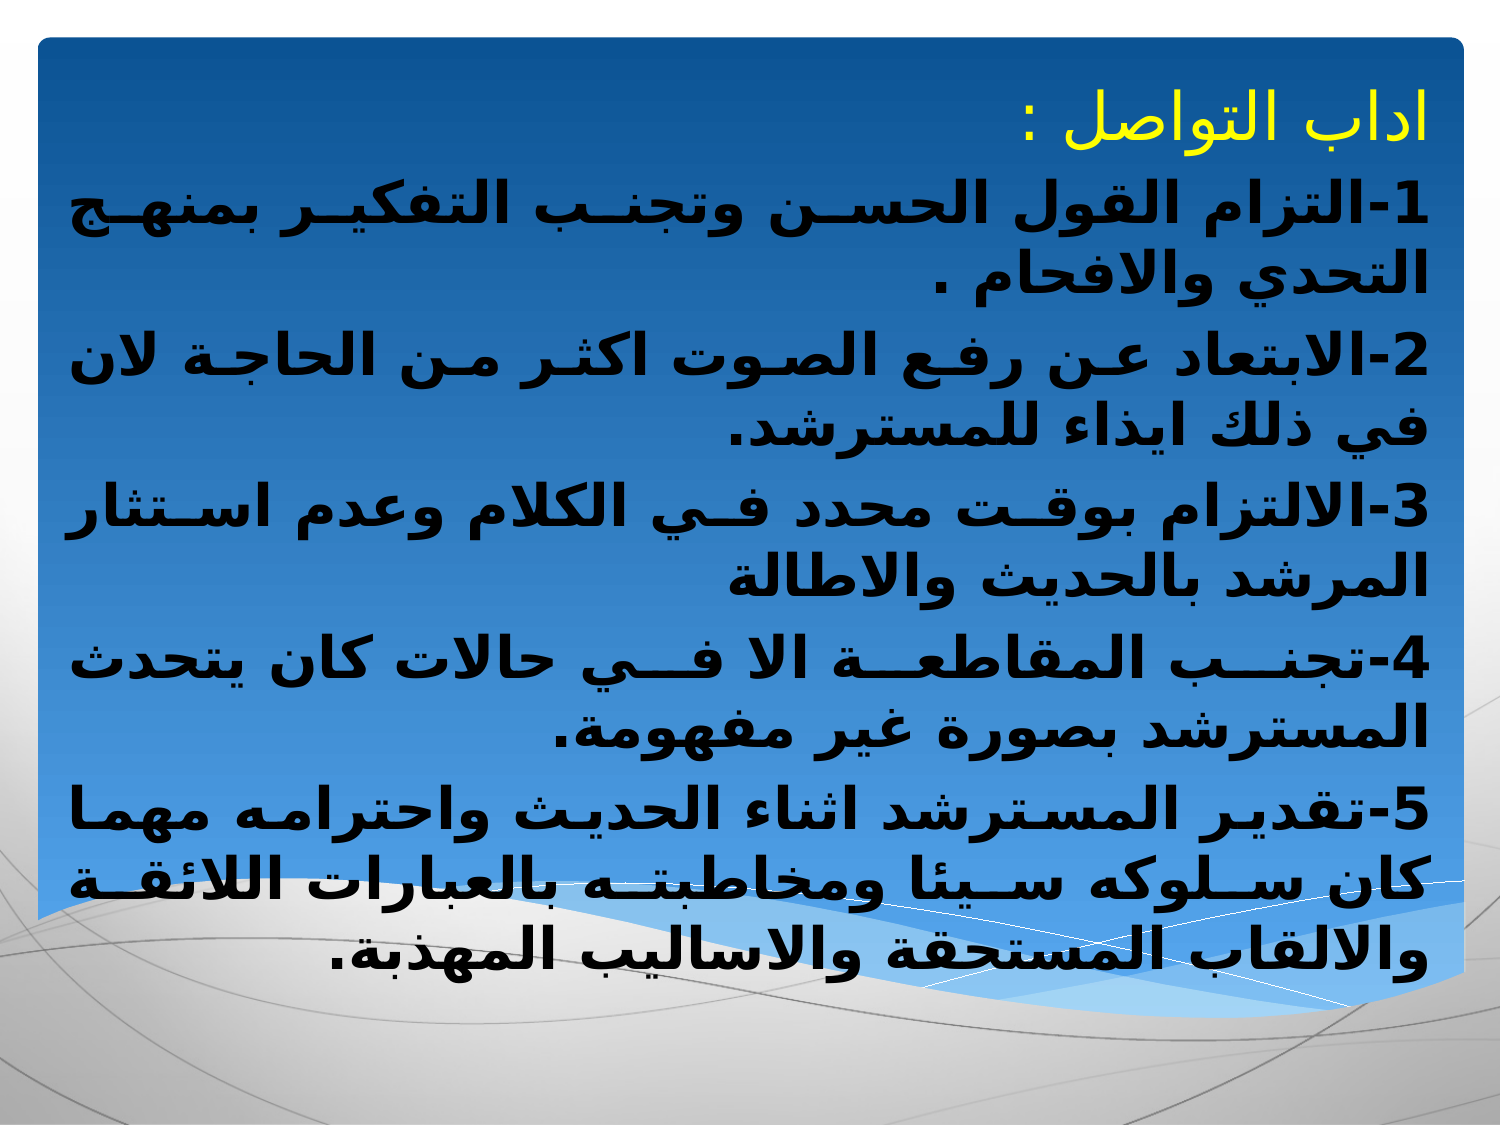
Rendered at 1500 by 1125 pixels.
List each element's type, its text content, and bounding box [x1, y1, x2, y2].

subtitle اداب التواصل : 1- التزام القول الحسن وتجنب التفكير بمنهج التحدي والافحام . 2- الابتعاد عن رفع الصوت اكثر من الحاجة لان في ذلك ايذاء للمسترشد. 3- الالتزام بوقت محدد في الكلام وعدم استثار المرشد بالحديث والاطالة 4- تجنب المقاطعة الا في حالات كان يتحدث المسترشد بصورة غير مفهومة. 5- تقدير المسترشد اثناء الحديث واحترامه مهما كان سلوكه سيئا ومخاطبته بالعبارات اللائقة والالقاب المستحقة والاساليب المهذبة. [53, 66, 1447, 1071]
